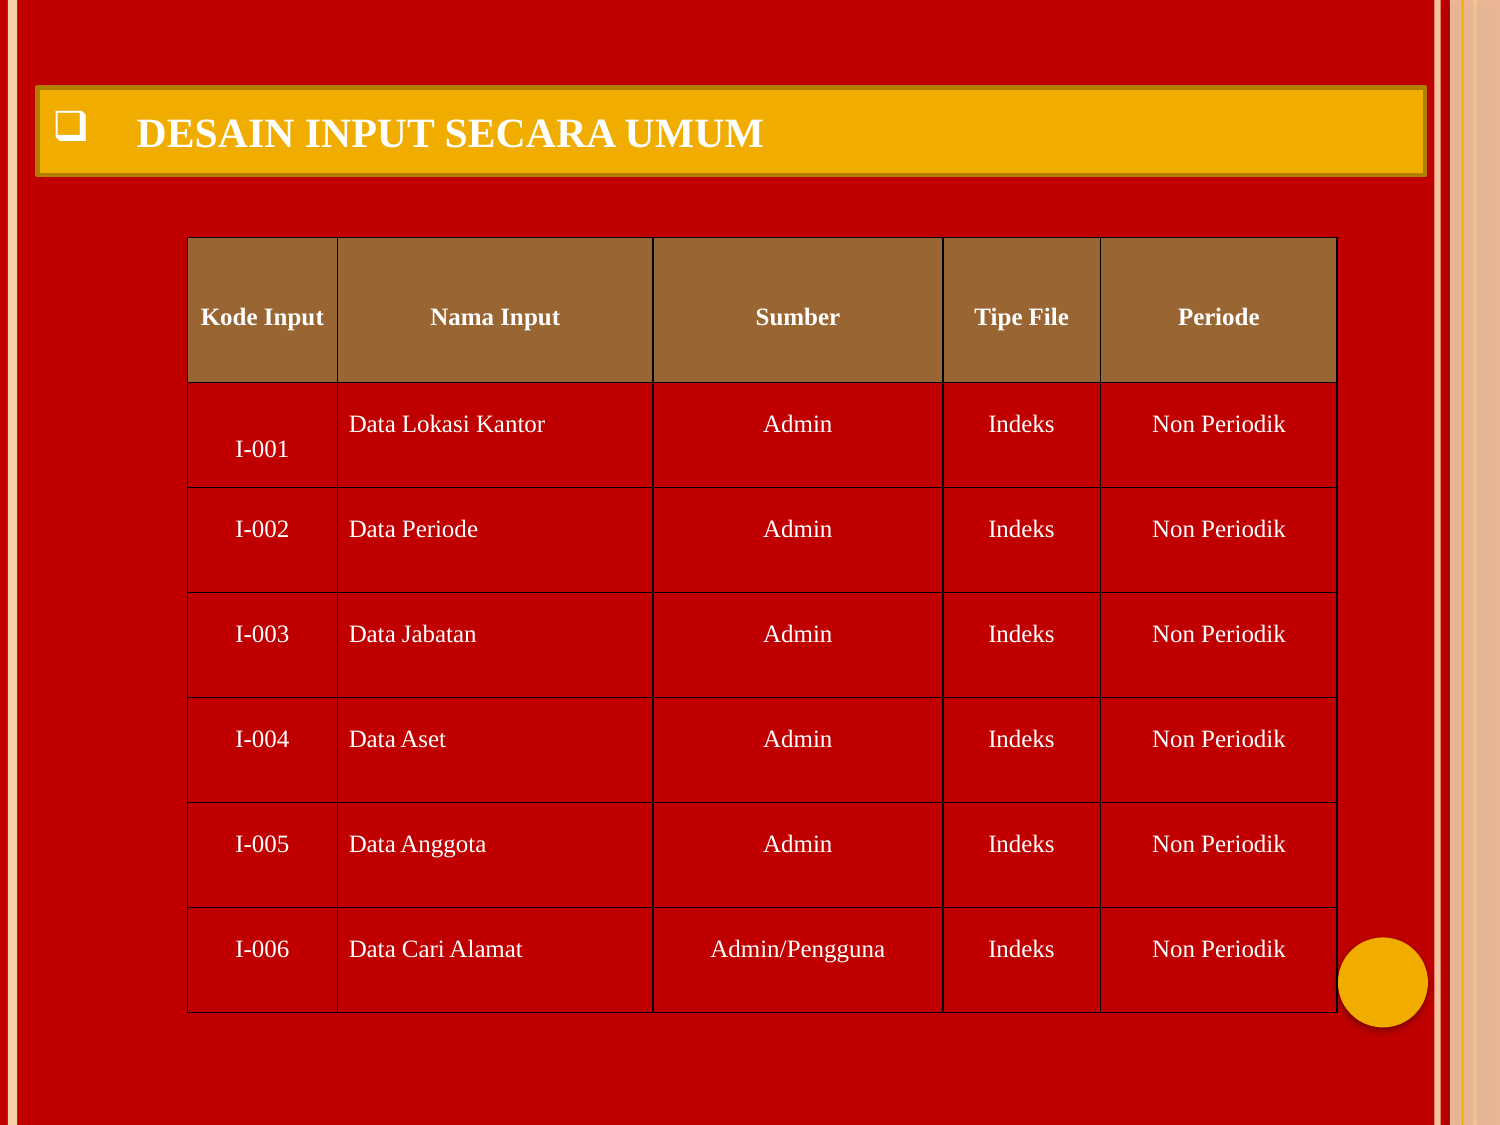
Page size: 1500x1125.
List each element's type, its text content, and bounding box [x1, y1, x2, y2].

table_cell Non Periodik [1101, 593, 1336, 697]
text_box DESAIN INPUT SECARA UMUM [35, 85, 1427, 177]
table_cell Admin [654, 698, 942, 802]
table_cell Non Periodik [1101, 698, 1336, 802]
table_cell Non Periodik [1101, 488, 1336, 592]
table_cell I-002 [188, 488, 337, 592]
table_cell I-005 [188, 803, 337, 907]
table_cell Non Periodik [1101, 383, 1336, 487]
table_cell Admin/Pengguna [654, 908, 942, 1012]
table_cell Indeks [944, 698, 1100, 802]
table_cell I-001 [188, 383, 337, 487]
table_cell Data Aset [338, 698, 652, 802]
table_cell Admin [654, 488, 942, 592]
table_cell Data Jabatan [338, 593, 652, 697]
table_cell Indeks [944, 803, 1100, 907]
table_cell Admin [654, 593, 942, 697]
table_cell Indeks [944, 593, 1100, 697]
table_header Periode [1101, 238, 1336, 382]
table_cell Data Periode [338, 488, 652, 592]
table_header Sumber [654, 238, 942, 382]
table_cell Indeks [944, 908, 1100, 1012]
table_cell Data Lokasi Kantor [338, 383, 652, 487]
table_cell I-003 [188, 593, 337, 697]
table_cell Non Periodik [1101, 803, 1336, 907]
table_cell Non Periodik [1101, 908, 1336, 1012]
table_cell Admin [654, 803, 942, 907]
table_cell I-004 [188, 698, 337, 802]
table_cell I-006 [188, 908, 337, 1012]
table_cell Indeks [944, 488, 1100, 592]
table_cell Data Anggota [338, 803, 652, 907]
table_header Tipe File [944, 238, 1100, 382]
table_cell Data Cari Alamat [338, 908, 652, 1012]
table_cell Indeks [944, 383, 1100, 487]
table_header Nama Input [338, 238, 652, 382]
table_header Kode Input [188, 238, 337, 382]
table_cell Admin [654, 383, 942, 487]
